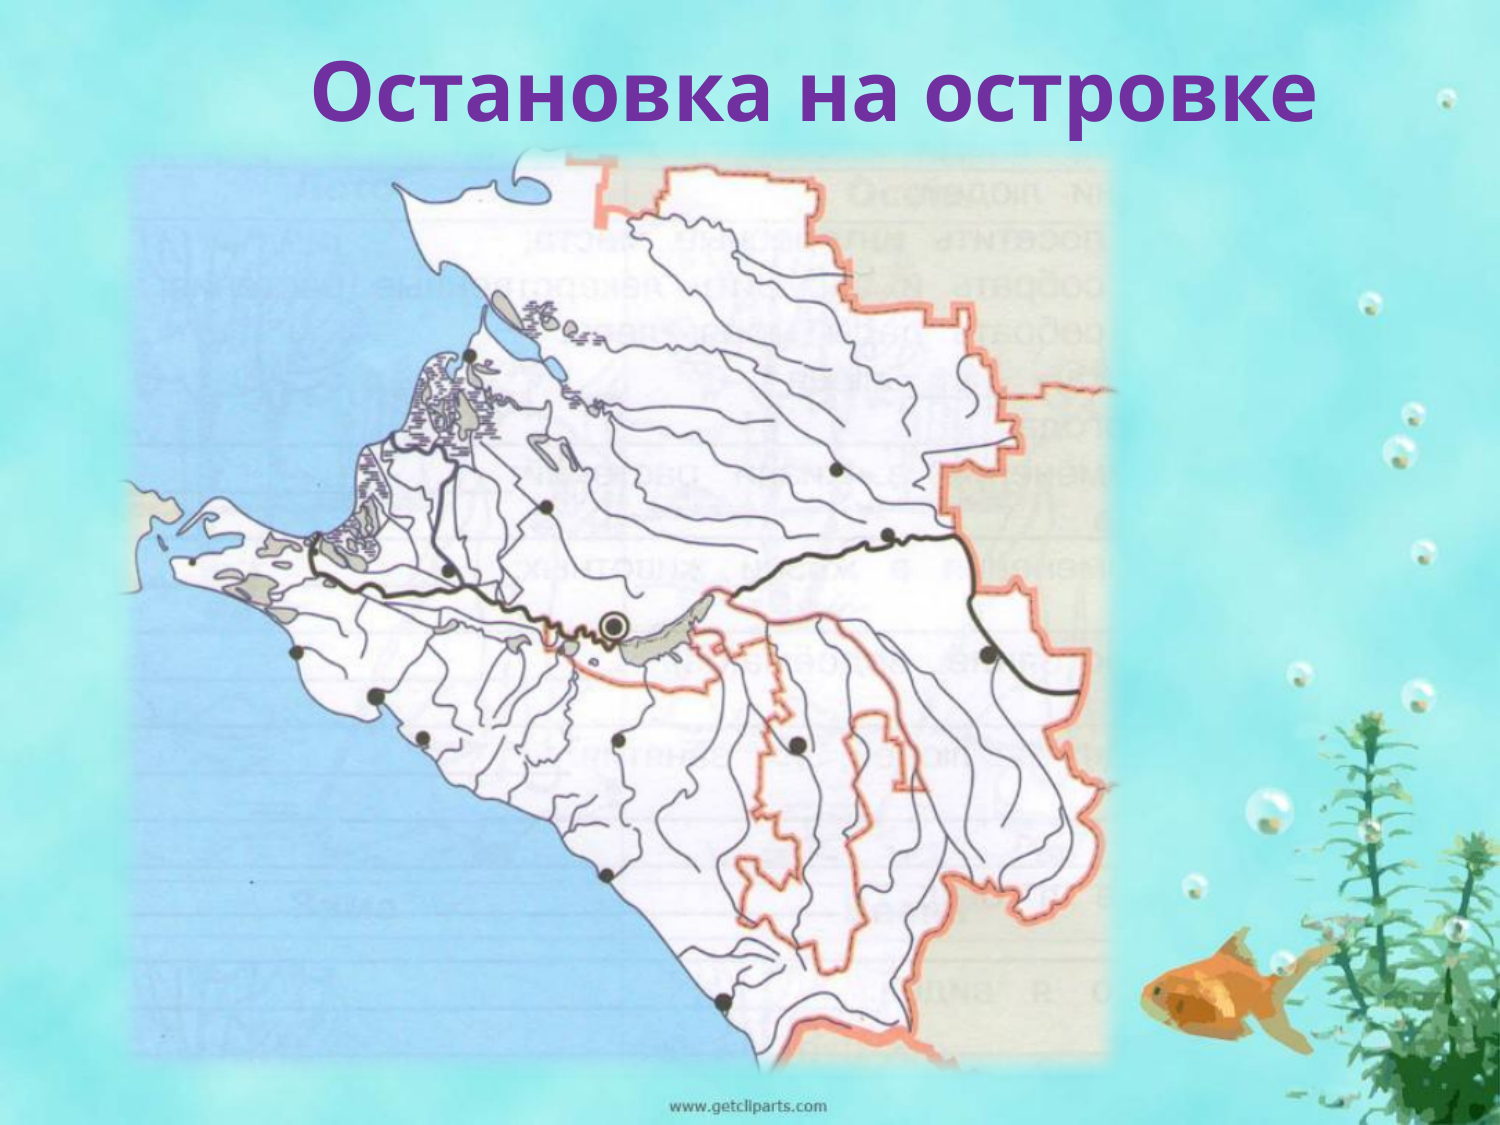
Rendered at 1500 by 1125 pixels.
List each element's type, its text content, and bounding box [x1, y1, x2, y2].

picture [0, 0, 1500, 1125]
text_box Остановка на островке [294, 30, 1335, 146]
